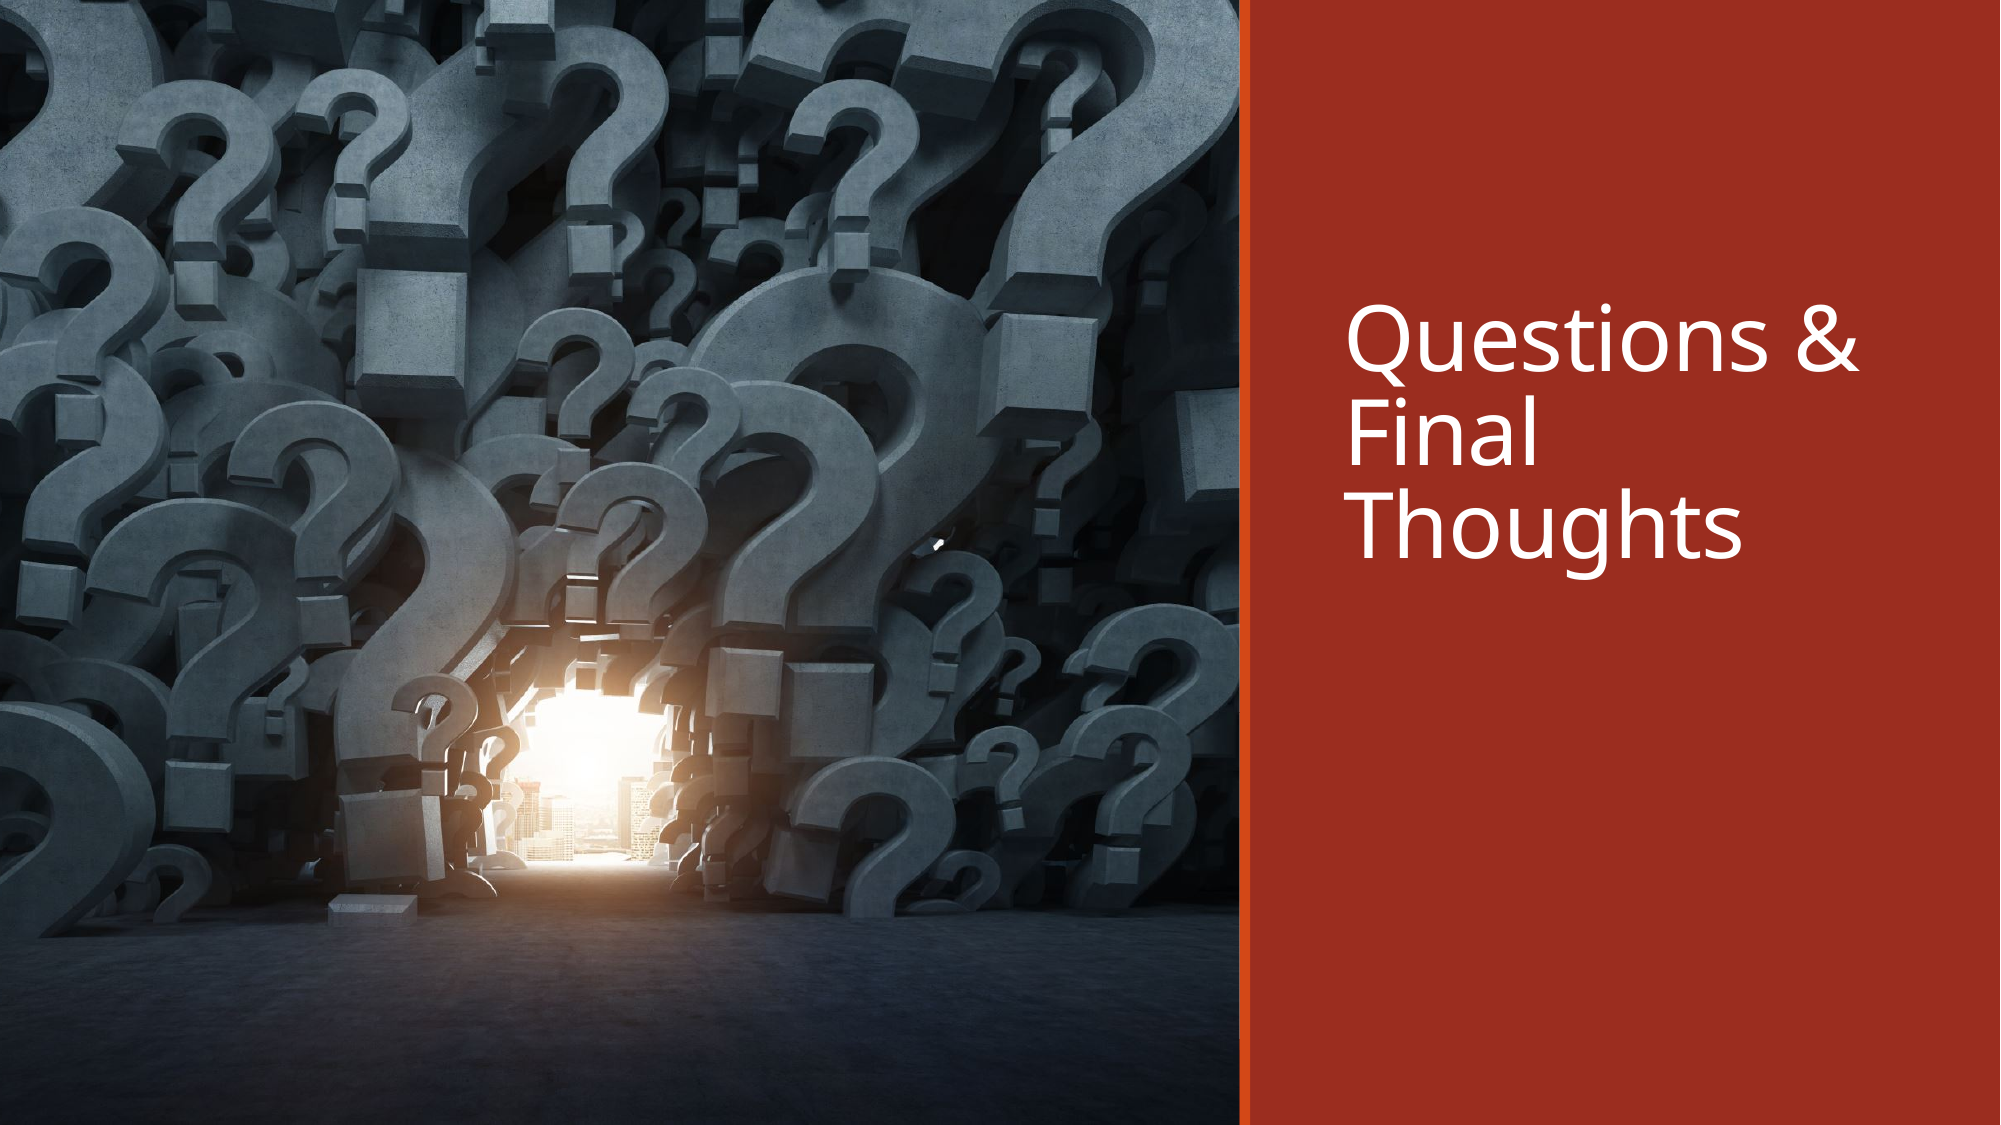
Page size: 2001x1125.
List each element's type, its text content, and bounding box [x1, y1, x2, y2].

text_box [1245, 0, 1251, 710]
text_box [1246, 723, 1251, 1125]
text_box [1251, 0, 2000, 1125]
title Questions & Final Thoughts [1328, 104, 1929, 585]
picture [0, 0, 1241, 1125]
